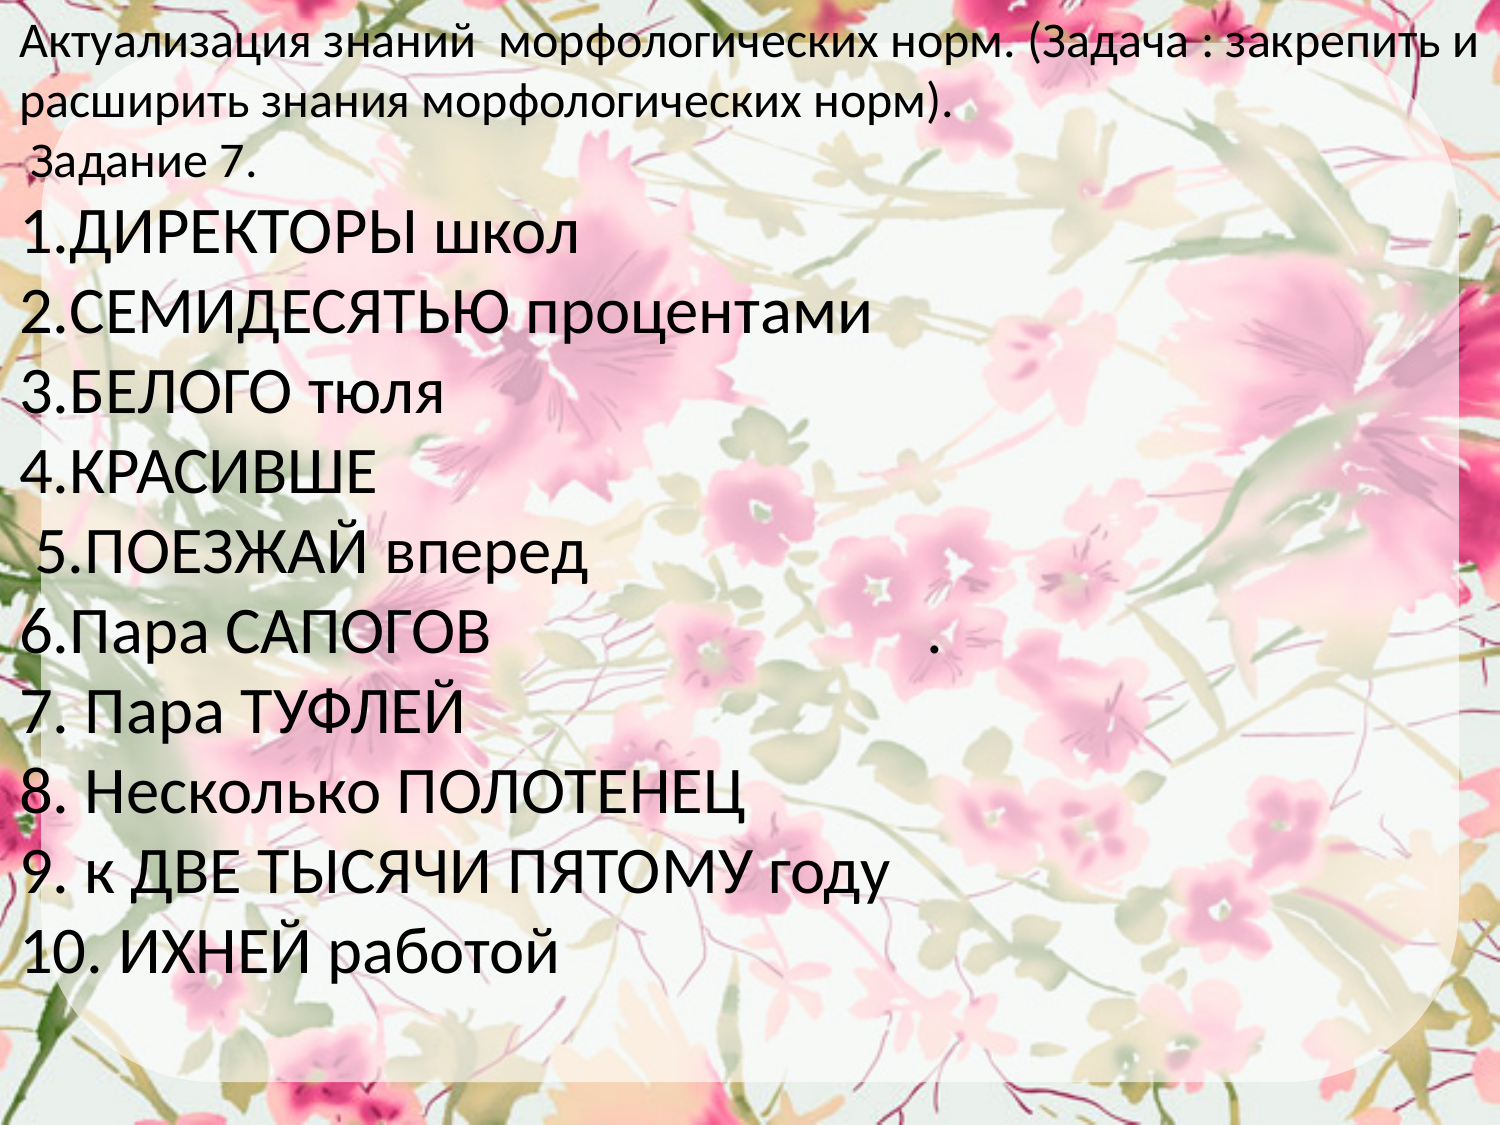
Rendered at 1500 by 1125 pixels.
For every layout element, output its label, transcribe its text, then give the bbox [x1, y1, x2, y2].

picture [0, 0, 1500, 1125]
text_box Актуализация знаний морфологических норм. (Задача : закрепить и расширить знания морфологических норм). Задание 7. 1.ДИРЕКТОРЫ школ 2.СЕМИДЕСЯТЬЮ процентами 3.БЕЛОГО тюля 4.КРАСИВШЕ 5.ПОЕЗЖАЙ вперед 6.Пара САПОГОВ . 7. Пара ТУФЛЕЙ 8. Несколько ПОЛОТЕНЕЦ 9. к ДВЕ ТЫСЯЧИ ПЯТОМУ году 10. ИХНЕЙ работой [4, 0, 1500, 995]
